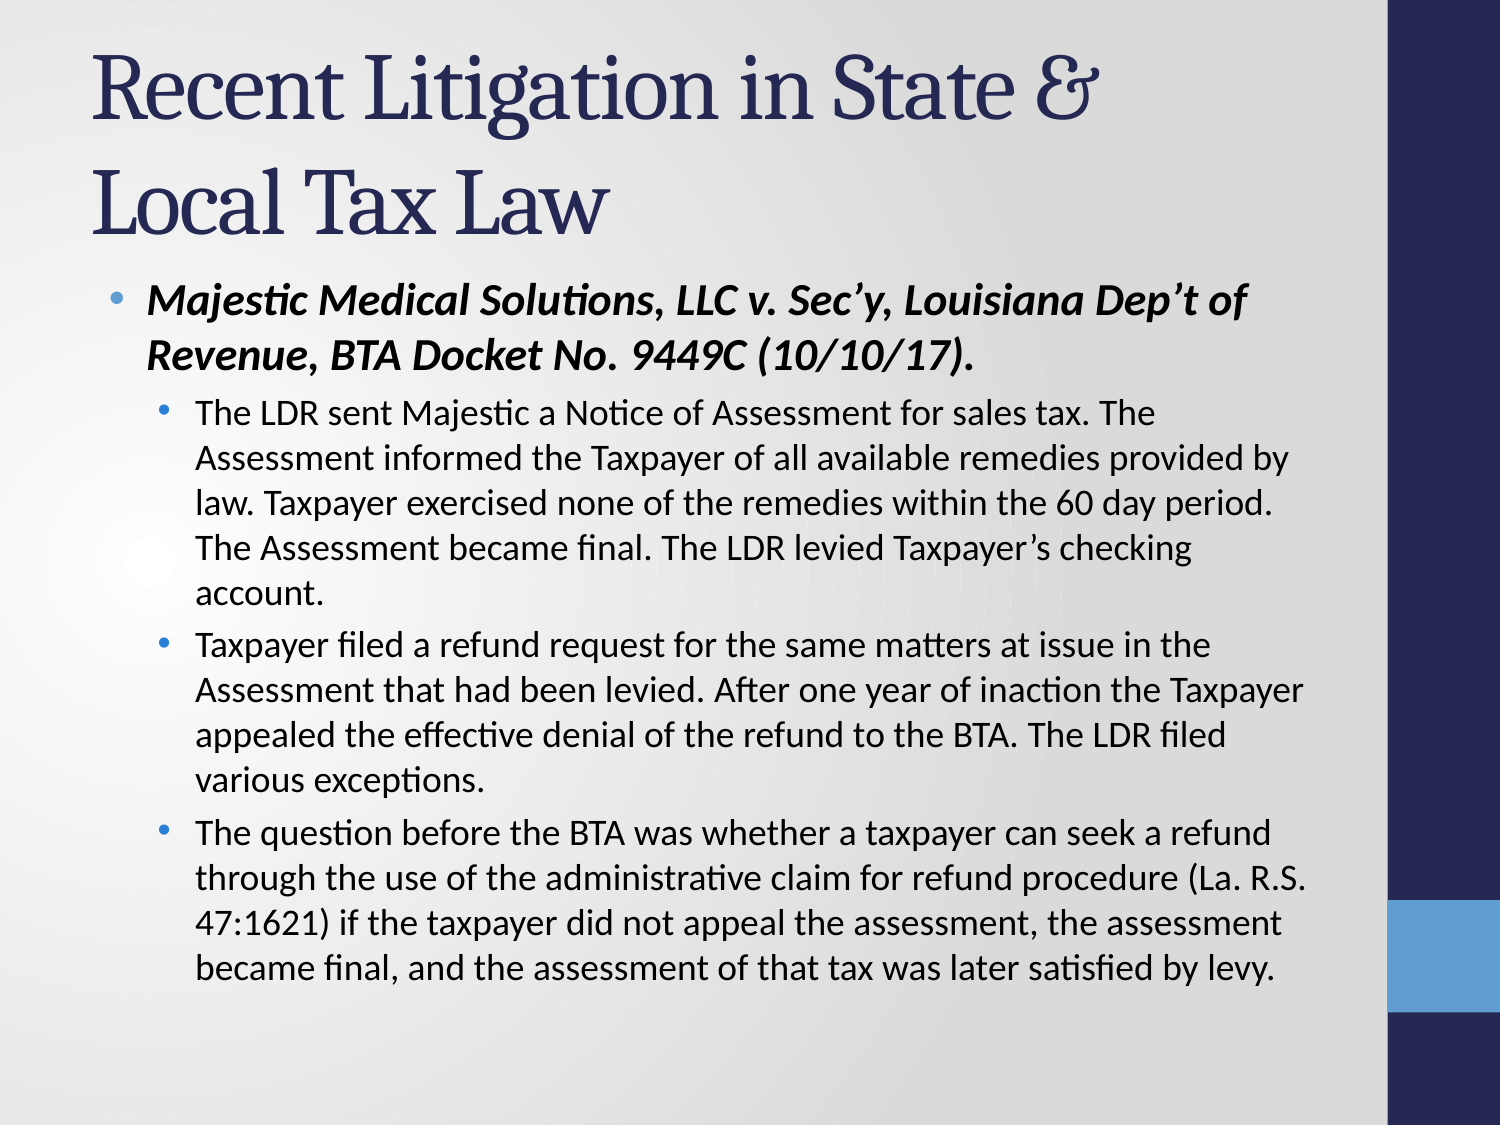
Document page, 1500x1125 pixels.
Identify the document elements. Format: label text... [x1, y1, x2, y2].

list Majestic Medical Solutions, LLC v. Sec’y, Louisiana Dep’t of Revenue, BTA Docket No. 9449C (10/10/17). The LDR sent Majestic a Notice of Assessment for sales tax. The Assessment informed the Taxpayer of all available remedies provided by law. Taxpayer exercised none of the remedies within the 60 day period. The Assessment became final. The LDR levied Taxpayer’s checking account. Taxpayer filed a refund request for the same matters at issue in the Assessment that had been levied. After one year of inaction the Taxpayer appealed the effective denial of the refund to the BTA. The LDR filed various exceptions. The question before the BTA was whether a taxpayer can seek a refund through the use of the administrative claim for refund procedure (La. R.S. 47:1621) if the taxpayer did not appeal the assessment, the assessment became final, and the assessment of that tax was later satisfied by levy. [75, 262, 1325, 1050]
title Recent Litigation in State & Local Tax Law [75, 45, 1325, 233]
